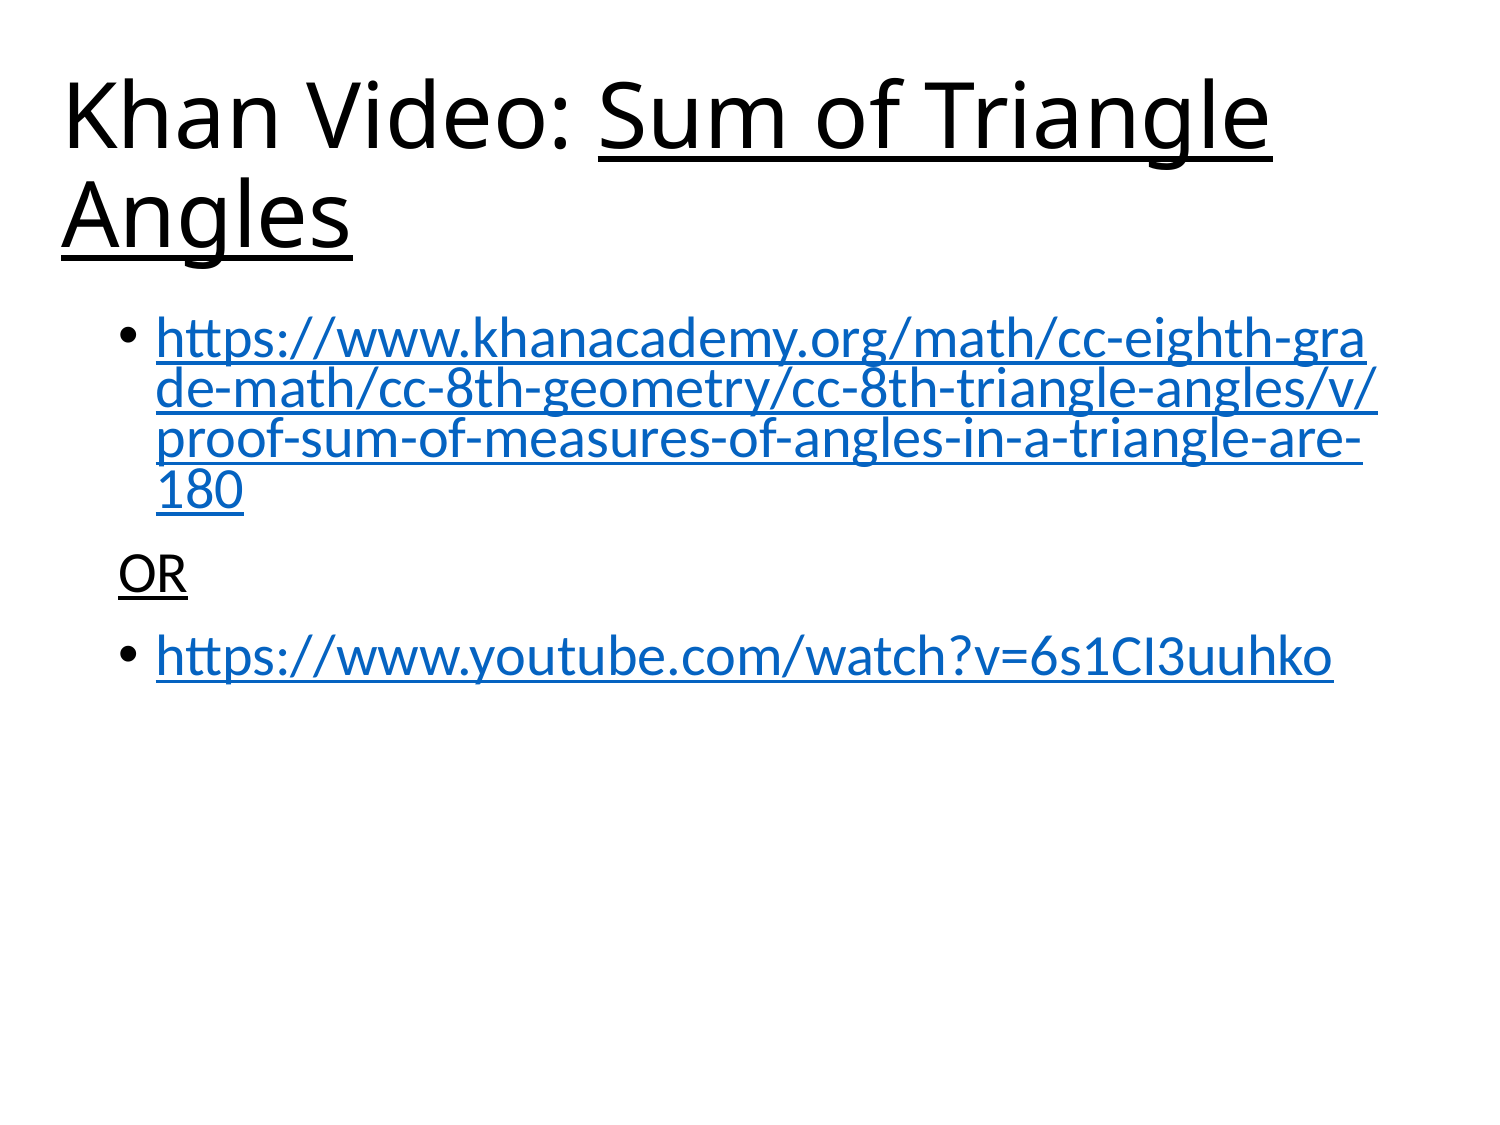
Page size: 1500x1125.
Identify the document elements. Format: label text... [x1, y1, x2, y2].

title Khan Video: Sum of Triangle Angles [46, 59, 1447, 278]
list https://www.khanacademy.org/math/cc-eighth-grade-math/cc-8th-geometry/cc-8th-triangle-angles/v/proof-sum-of-measures-of-angles-in-a-triangle-are-180 OR https://www.youtube.com/watch?v=6s1CI3uuhko [103, 299, 1397, 1014]
